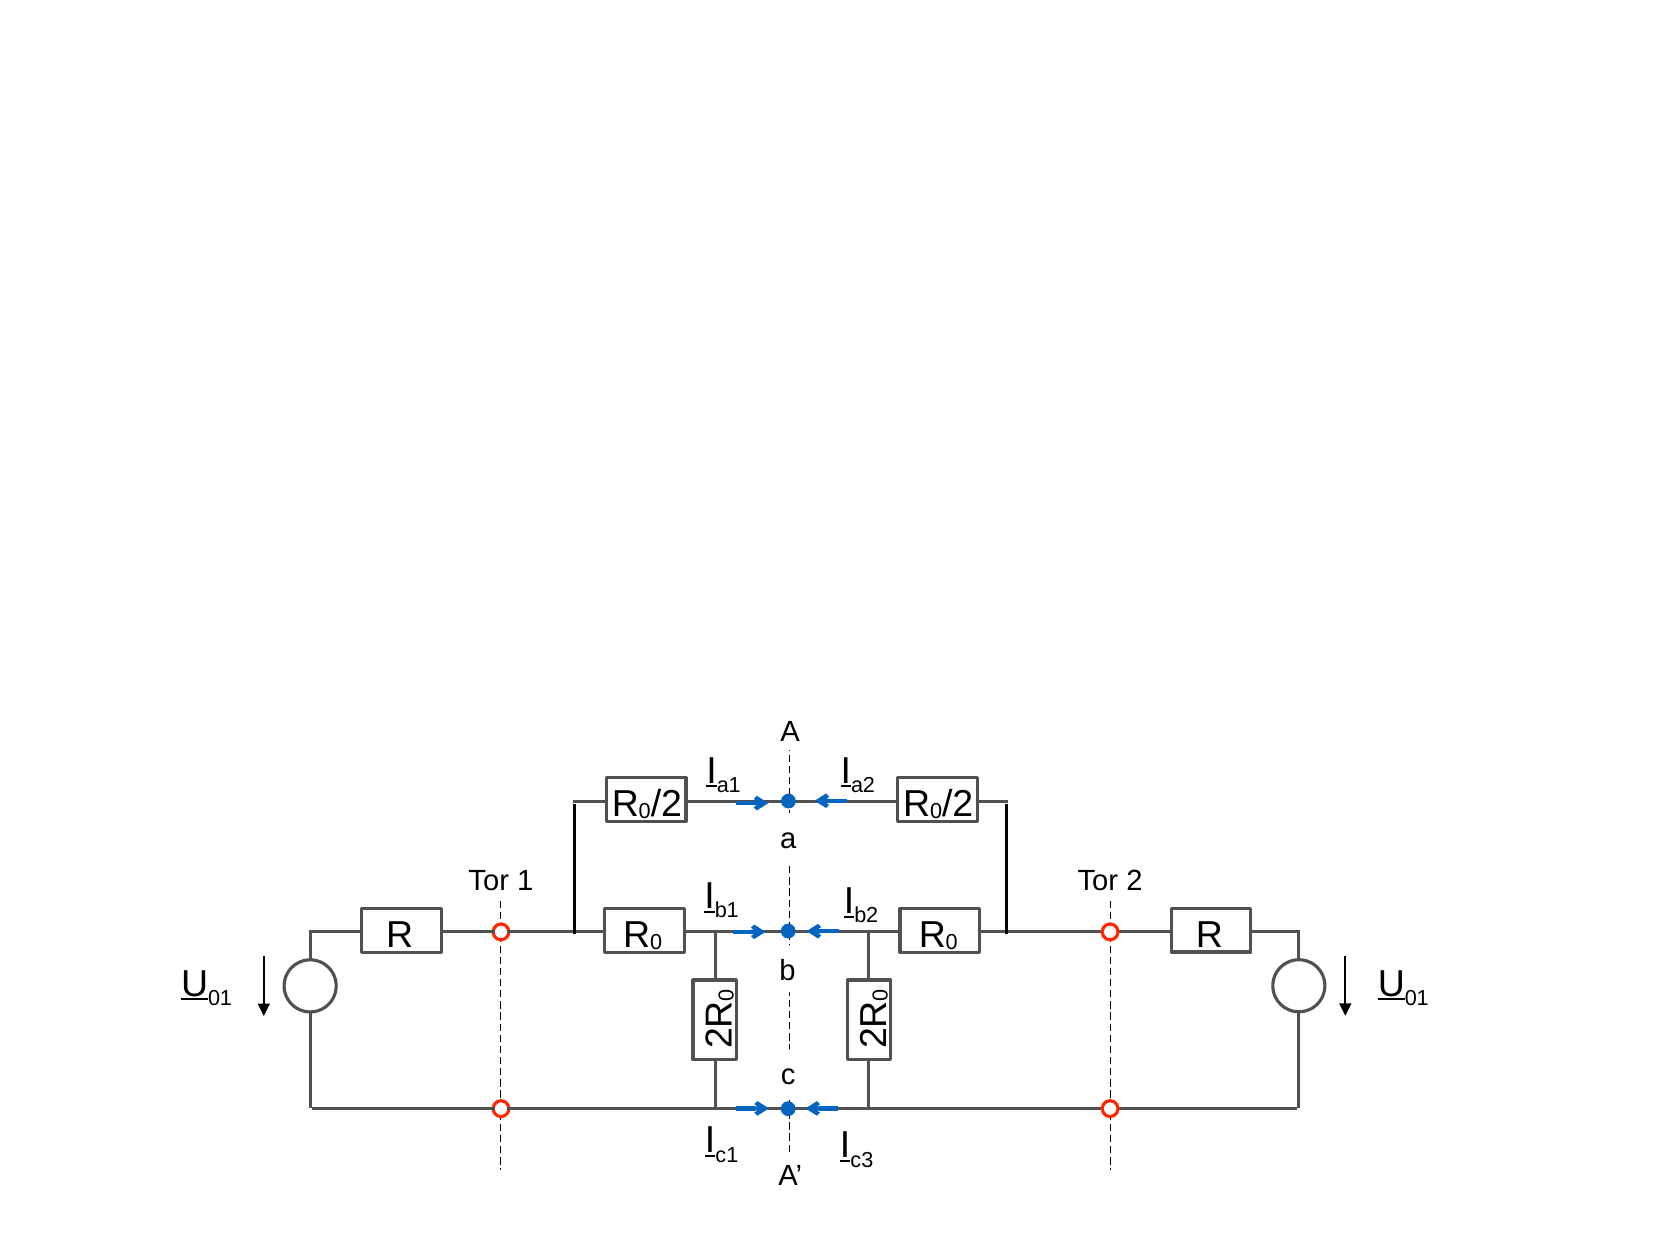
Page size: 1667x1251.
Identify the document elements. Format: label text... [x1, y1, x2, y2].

text_box Ib2 [819, 867, 903, 939]
text_box [288, 959, 337, 1012]
text_box c [753, 1049, 823, 1097]
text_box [879, 770, 998, 832]
text_box [493, 923, 509, 940]
text_box b [753, 945, 822, 993]
text_box [493, 1100, 509, 1117]
text_box A’ [731, 1153, 850, 1195]
text_box [1102, 923, 1119, 940]
text_box Ia1 [682, 737, 766, 809]
text_box Tor 2 [1051, 858, 1170, 900]
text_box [1167, 901, 1252, 963]
text_box a [731, 816, 850, 864]
text_box [782, 795, 795, 807]
text_box Tor 1 [450, 858, 551, 900]
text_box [601, 901, 685, 963]
text_box U01 [166, 950, 288, 1022]
text_box Ia2 [816, 737, 900, 809]
text_box [1339, 955, 1352, 1016]
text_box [587, 770, 707, 832]
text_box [656, 988, 776, 1050]
text_box Ib1 [628, 862, 815, 934]
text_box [357, 901, 442, 963]
text_box [735, 795, 769, 811]
text_box [805, 1101, 839, 1114]
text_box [811, 988, 930, 1050]
text_box [1272, 959, 1325, 1012]
text_box [754, 1101, 769, 1112]
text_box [896, 901, 980, 963]
text_box Ic1 [680, 1107, 763, 1178]
text_box [782, 1102, 794, 1115]
text_box Ic3 [815, 1111, 898, 1183]
text_box A [731, 709, 850, 751]
text_box U01 [1362, 950, 1485, 1022]
text_box [257, 955, 271, 1016]
text_box [1102, 1100, 1119, 1117]
text_box a [753, 813, 823, 861]
